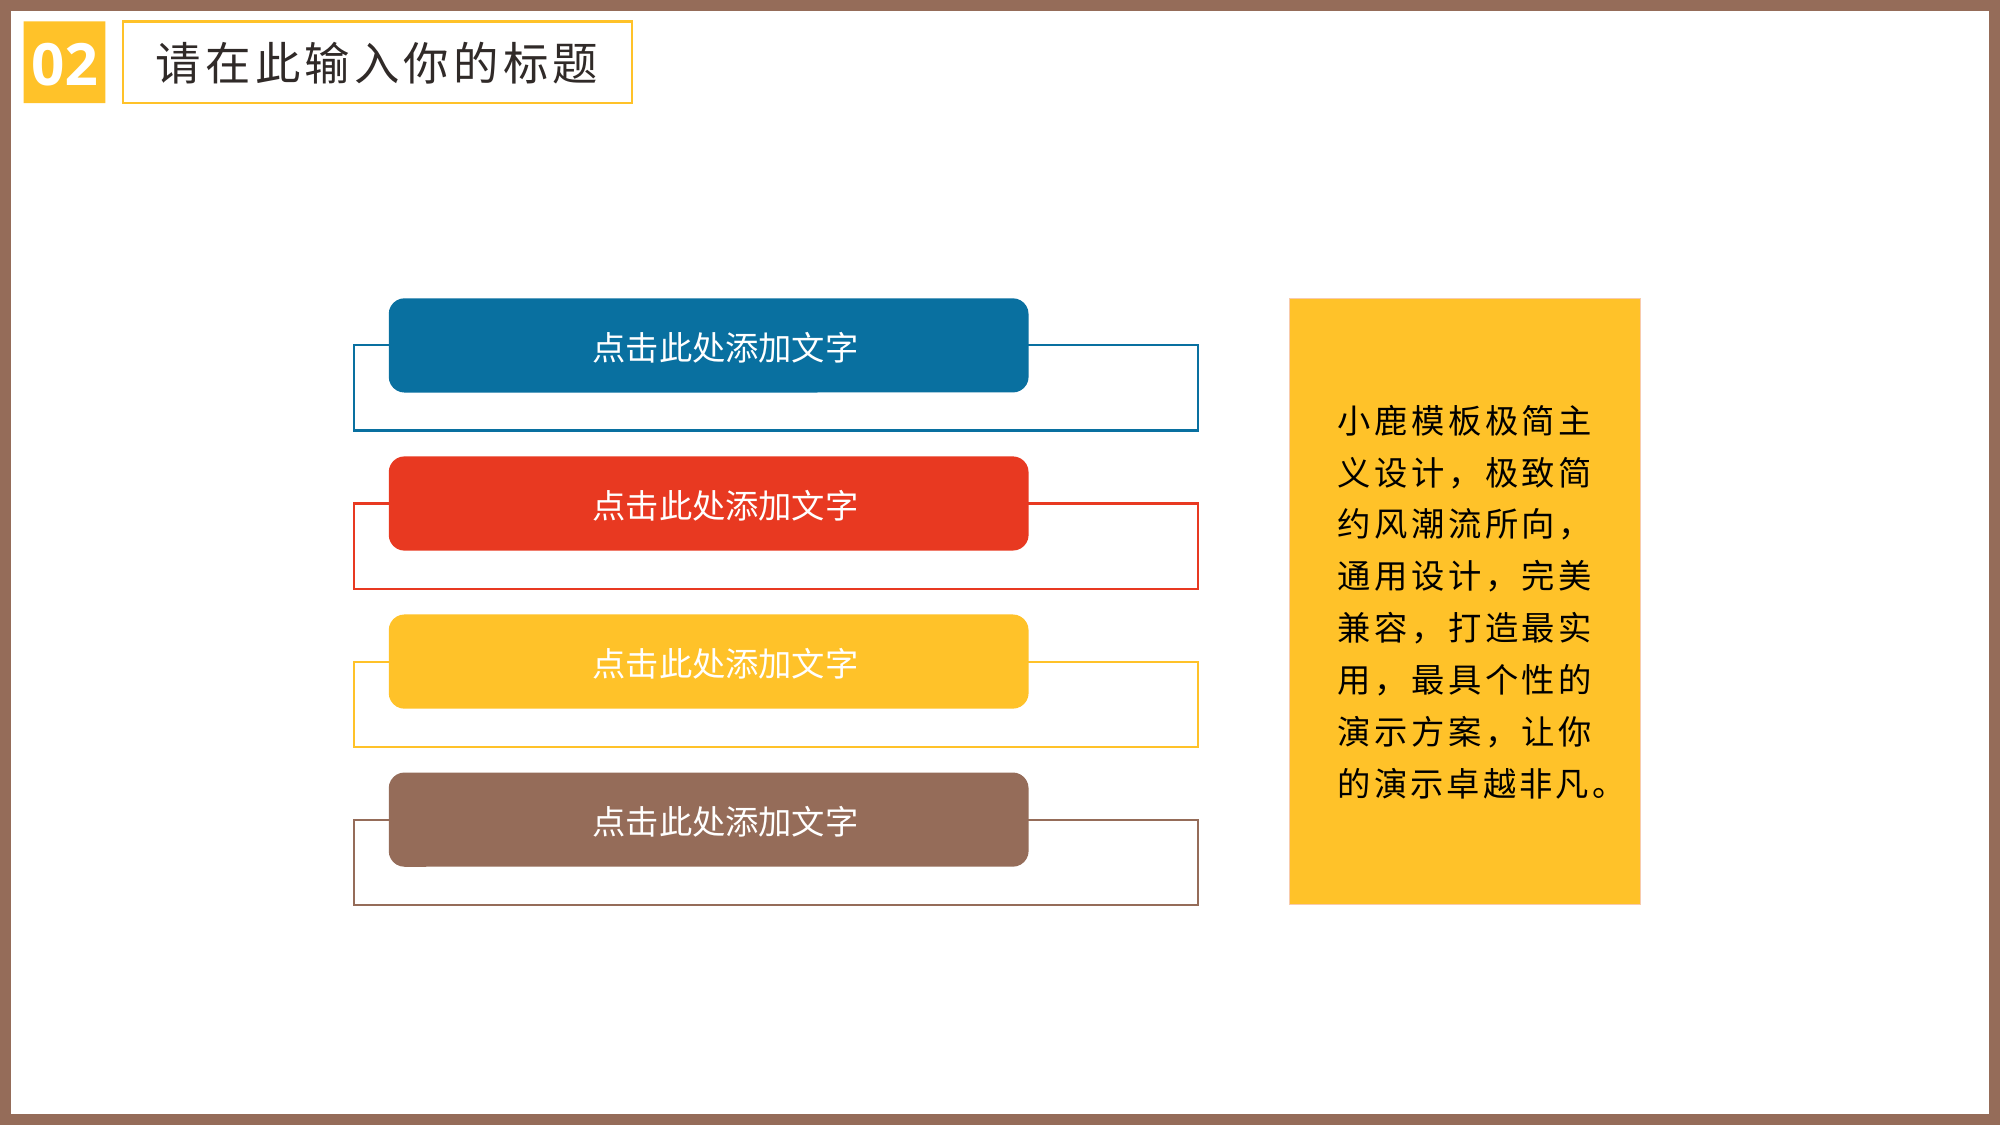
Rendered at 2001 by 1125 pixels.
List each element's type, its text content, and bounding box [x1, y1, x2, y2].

text_box 点击此处添加文字 [387, 771, 1030, 868]
text_box [353, 819, 1199, 906]
text_box 请在此输入你的标题 [122, 20, 633, 104]
text_box [1289, 298, 1641, 905]
text_box 02 [23, 20, 106, 104]
text_box [353, 661, 1199, 748]
text_box [0, 0, 2000, 1125]
text_box 点击此处添加文字 [387, 297, 1030, 394]
text_box [353, 344, 1199, 432]
text_box [353, 502, 1199, 590]
text_box 小鹿模板极简主义设计，极致简约风潮流所向，通用设计，完美兼容，打造最实用，最具个性的演示方案，让你的演示卓越非凡。 [1322, 380, 1608, 811]
text_box 点击此处添加文字 [387, 455, 1030, 552]
text_box 点击此处添加文字 [387, 613, 1030, 710]
